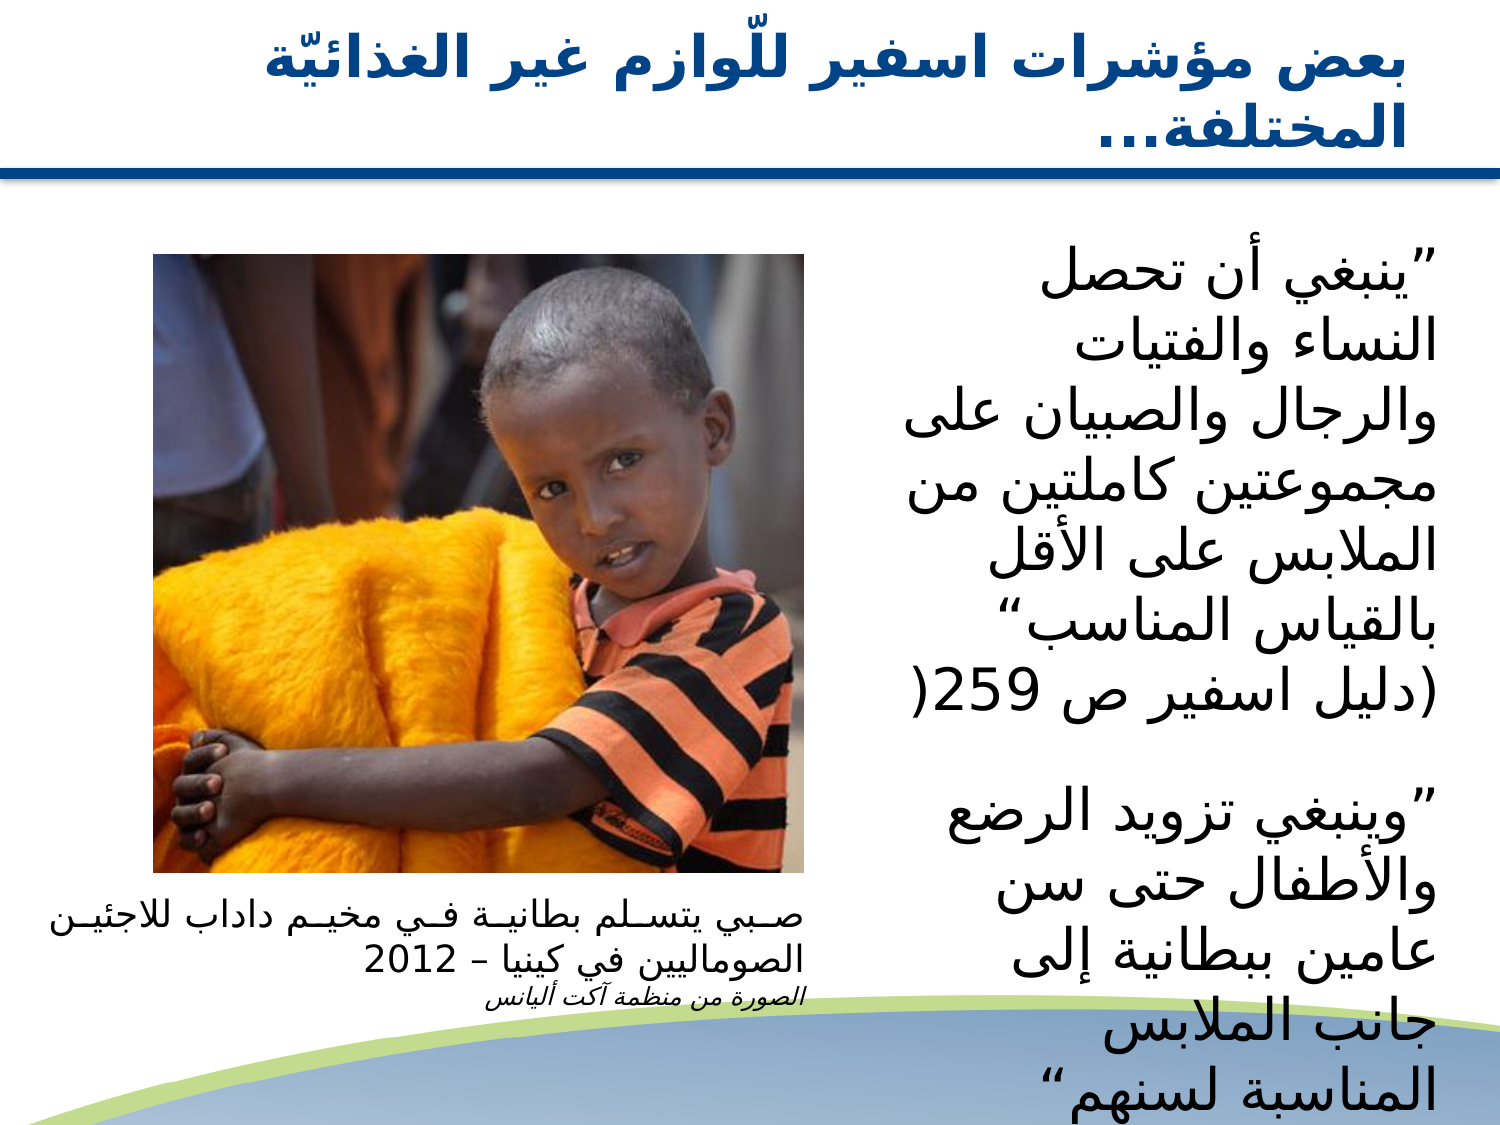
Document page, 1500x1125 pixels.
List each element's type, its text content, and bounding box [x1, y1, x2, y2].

title بعض مؤشرات اسفير للّوازم غير الغذائيّة المختلفة... [75, 0, 1425, 178]
picture [0, 993, 1500, 1125]
picture [153, 254, 804, 873]
text_box صبي يتسلم بطانية في مخيم داداب للاجئين الصوماليين في كينيا – 2012 الصورة من منظمة آكت أليانس [33, 882, 820, 1018]
list ”ينبغي أن تحصل النساء والفتيات والرجال والصبيان على مجموعتين كاملتين من الملابس على الأقل بالقياس المناسب“ (دليل اسفير ص 259( ”وينبغي تزويد الرضع والأطفال حتى سن عامين ببطانية إلى جانب الملابس المناسبة لسنهم“ (دليل اسفير ص 260) [877, 224, 1456, 1010]
